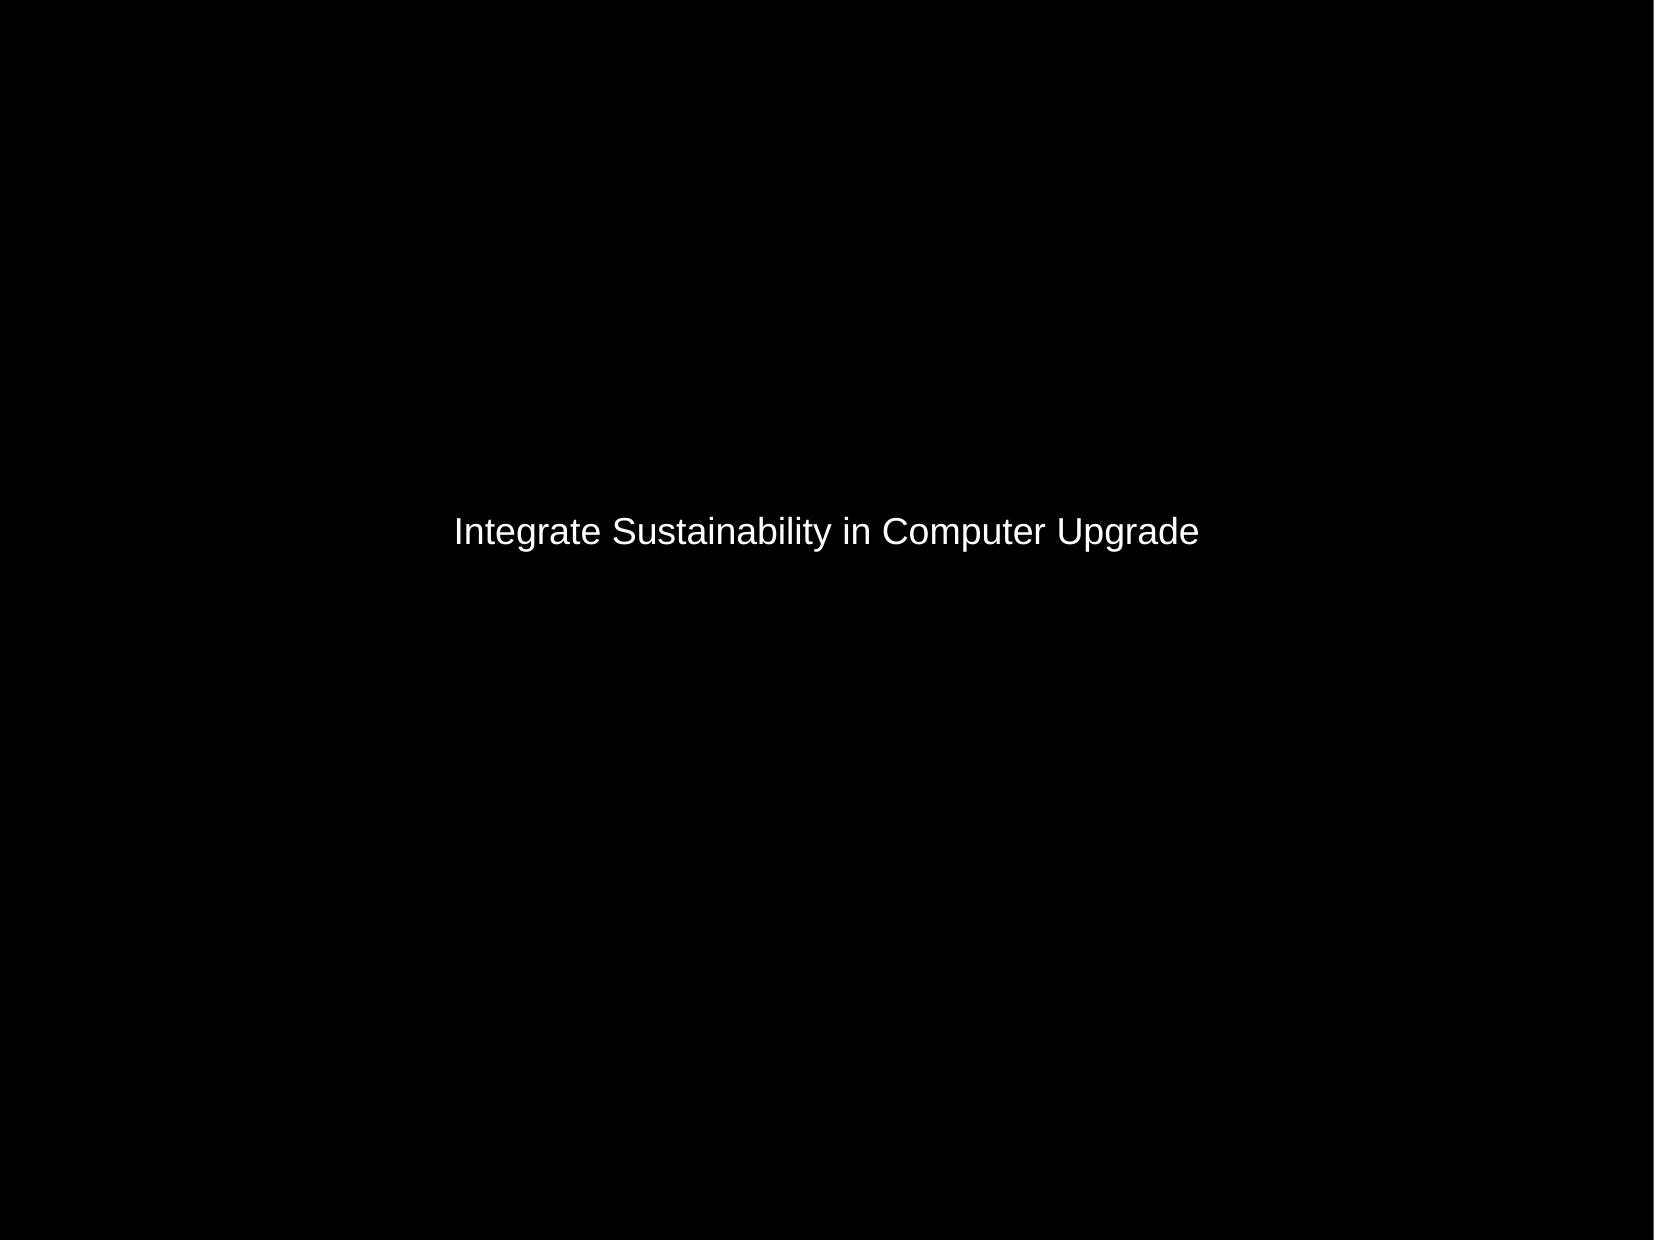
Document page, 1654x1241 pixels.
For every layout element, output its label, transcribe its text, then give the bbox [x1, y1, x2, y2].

text_box Integrate Sustainability in Computer Upgrade [82, 49, 1571, 1010]
